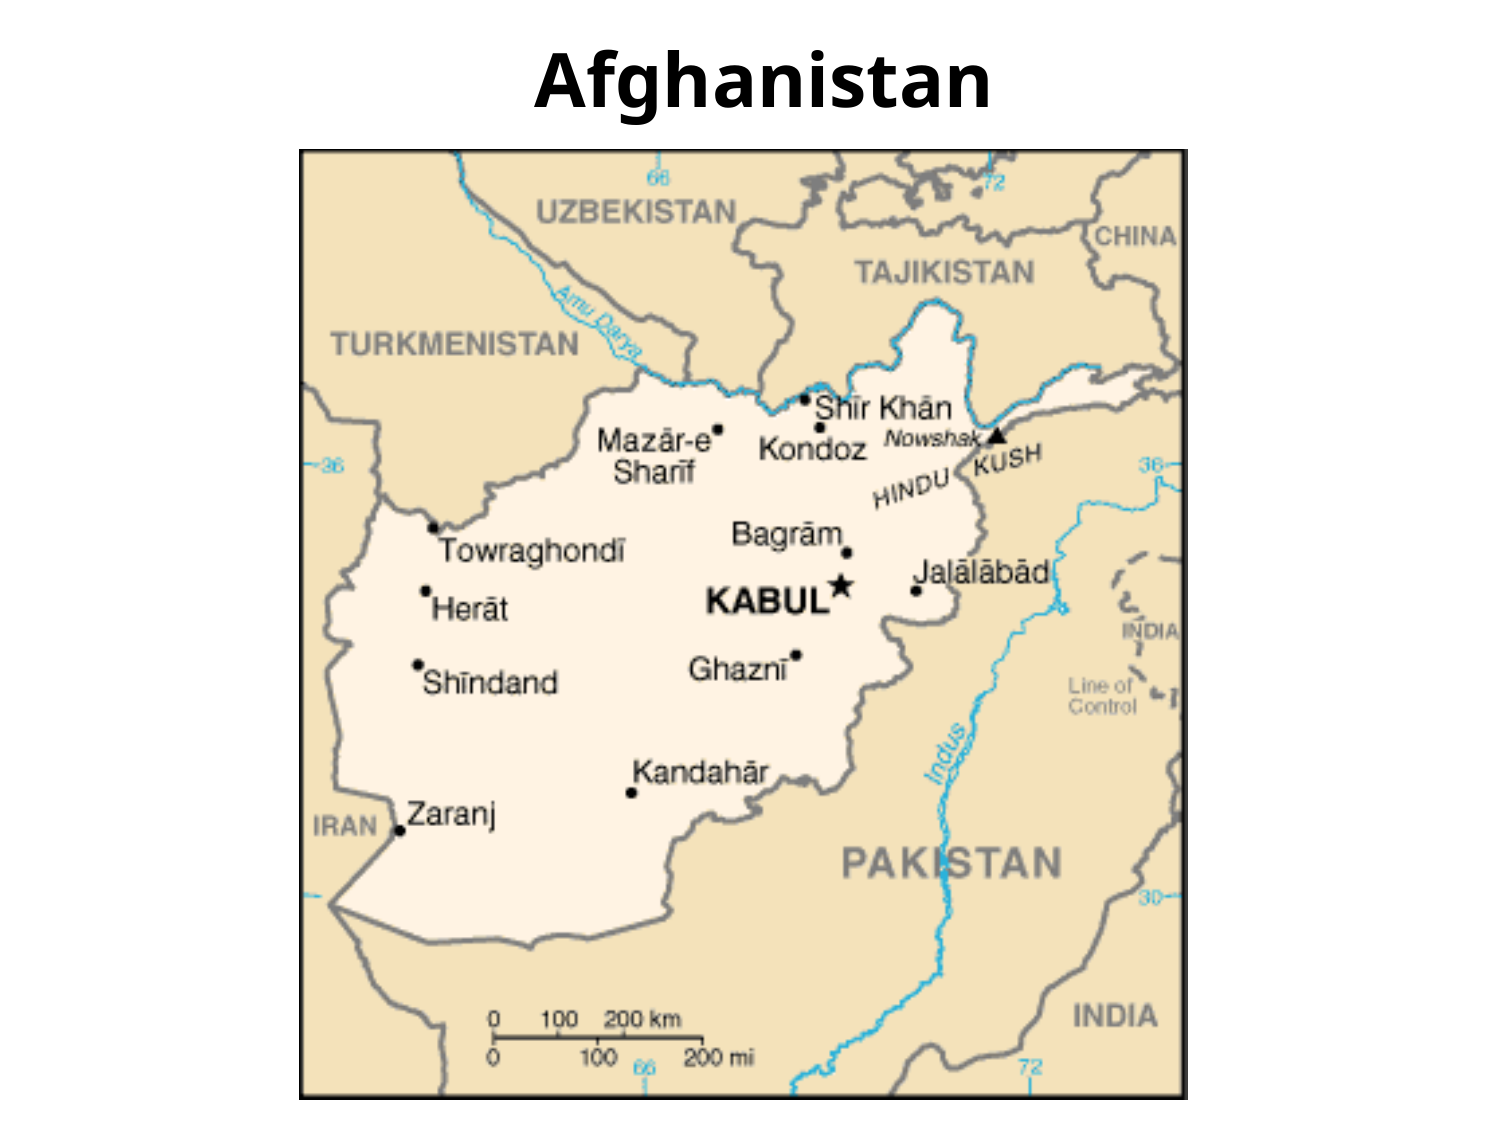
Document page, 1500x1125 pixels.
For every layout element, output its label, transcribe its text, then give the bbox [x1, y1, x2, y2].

picture [299, 149, 1188, 1101]
text_box Afghanistan [519, 24, 942, 131]
